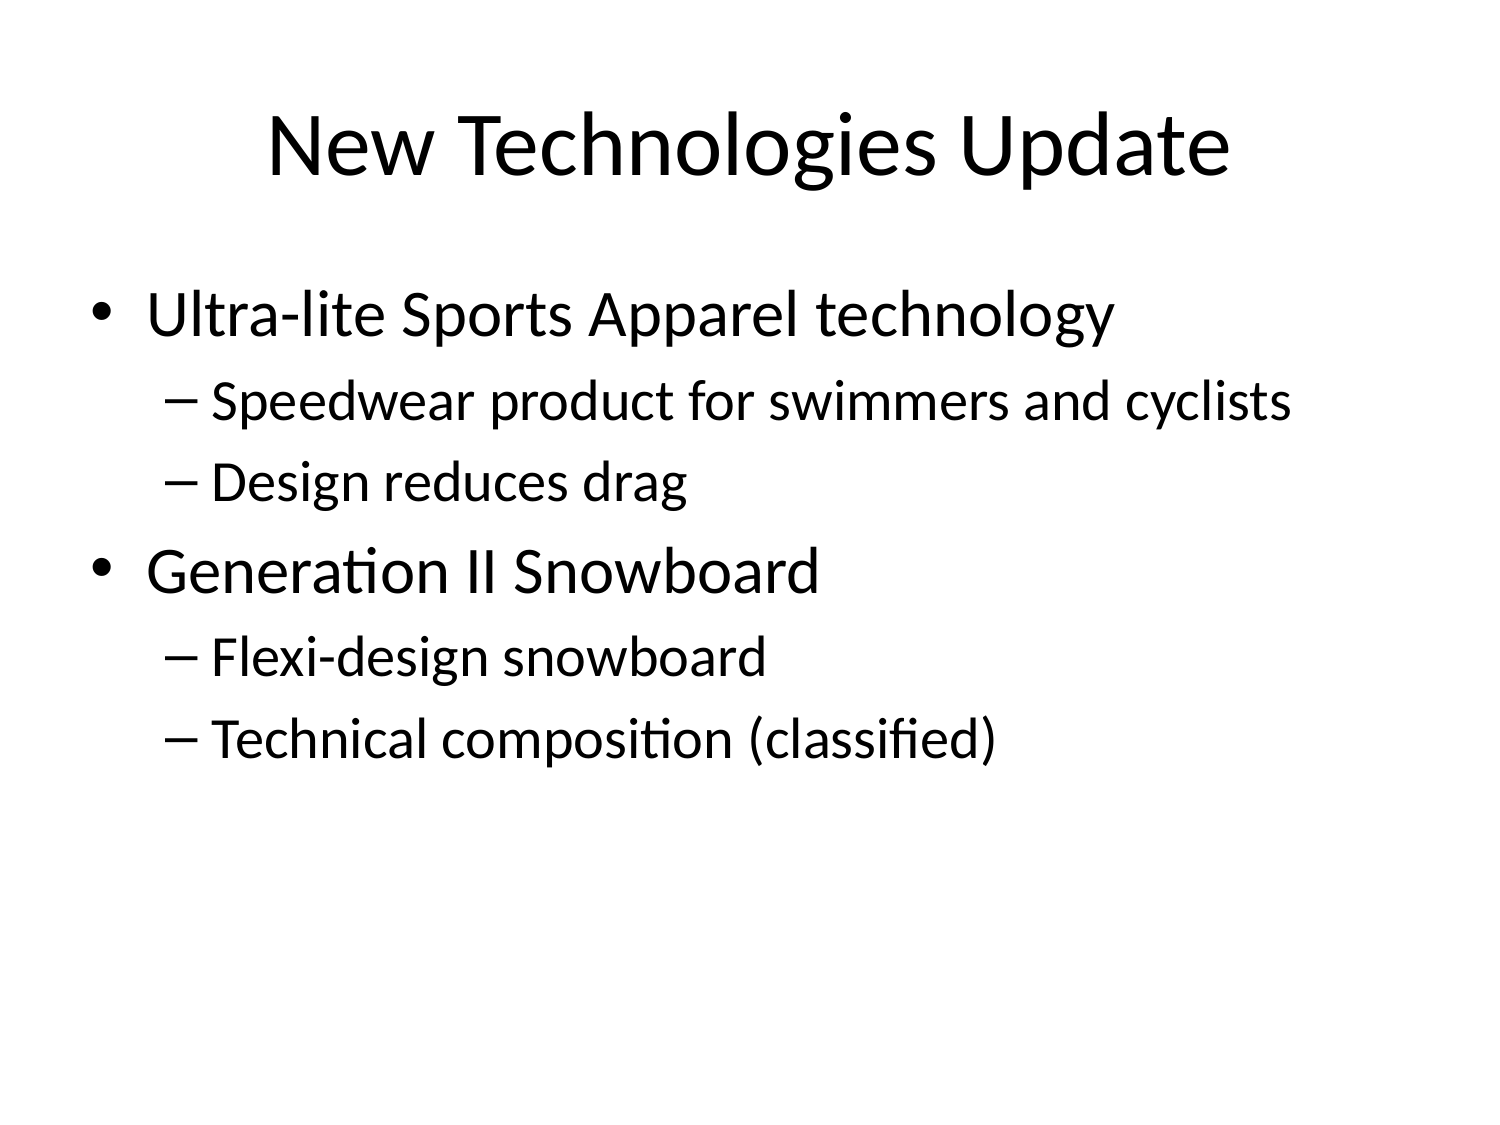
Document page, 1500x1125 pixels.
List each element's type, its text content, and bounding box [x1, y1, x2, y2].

title New Technologies Update [75, 45, 1425, 233]
list Ultra-lite Sports Apparel technology Speedwear product for swimmers and cyclists Design reduces drag Generation II Snowboard Flexi-design snowboard Technical composition (classified) [75, 262, 1425, 1005]
